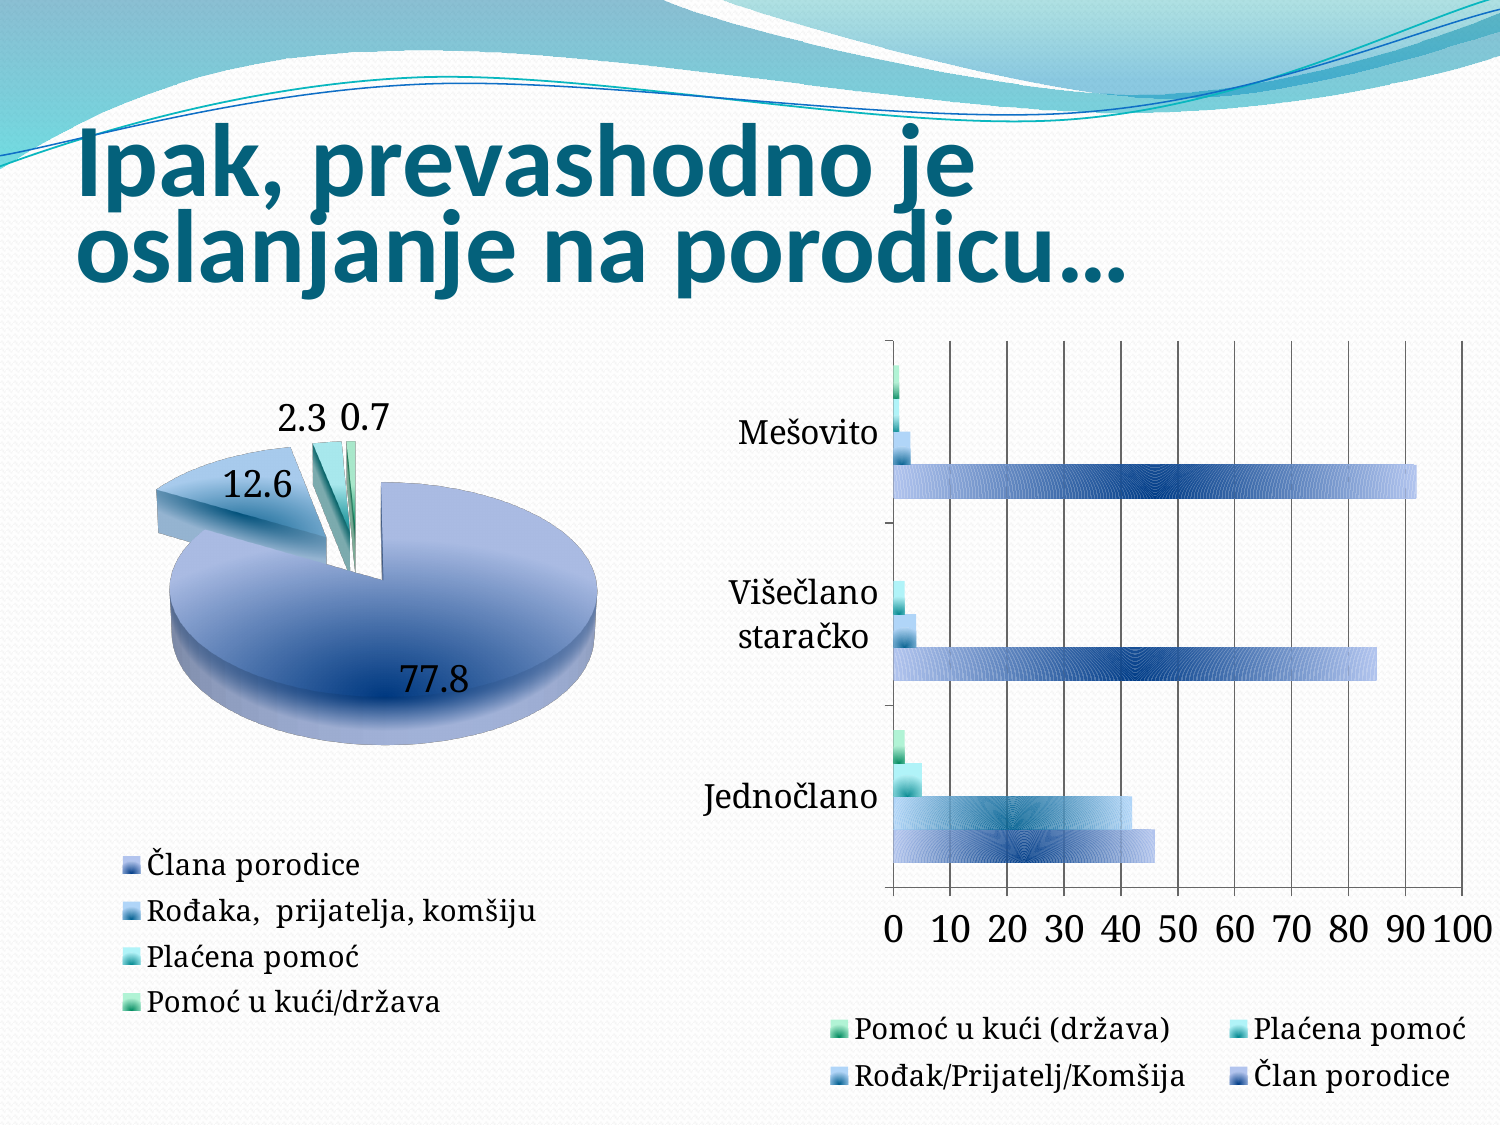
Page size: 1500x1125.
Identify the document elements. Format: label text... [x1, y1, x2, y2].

title Ipak, prevashodno je oslanjanje na porodicu… [75, 115, 1425, 303]
chart [687, 314, 1500, 1125]
chart [0, 312, 663, 1040]
